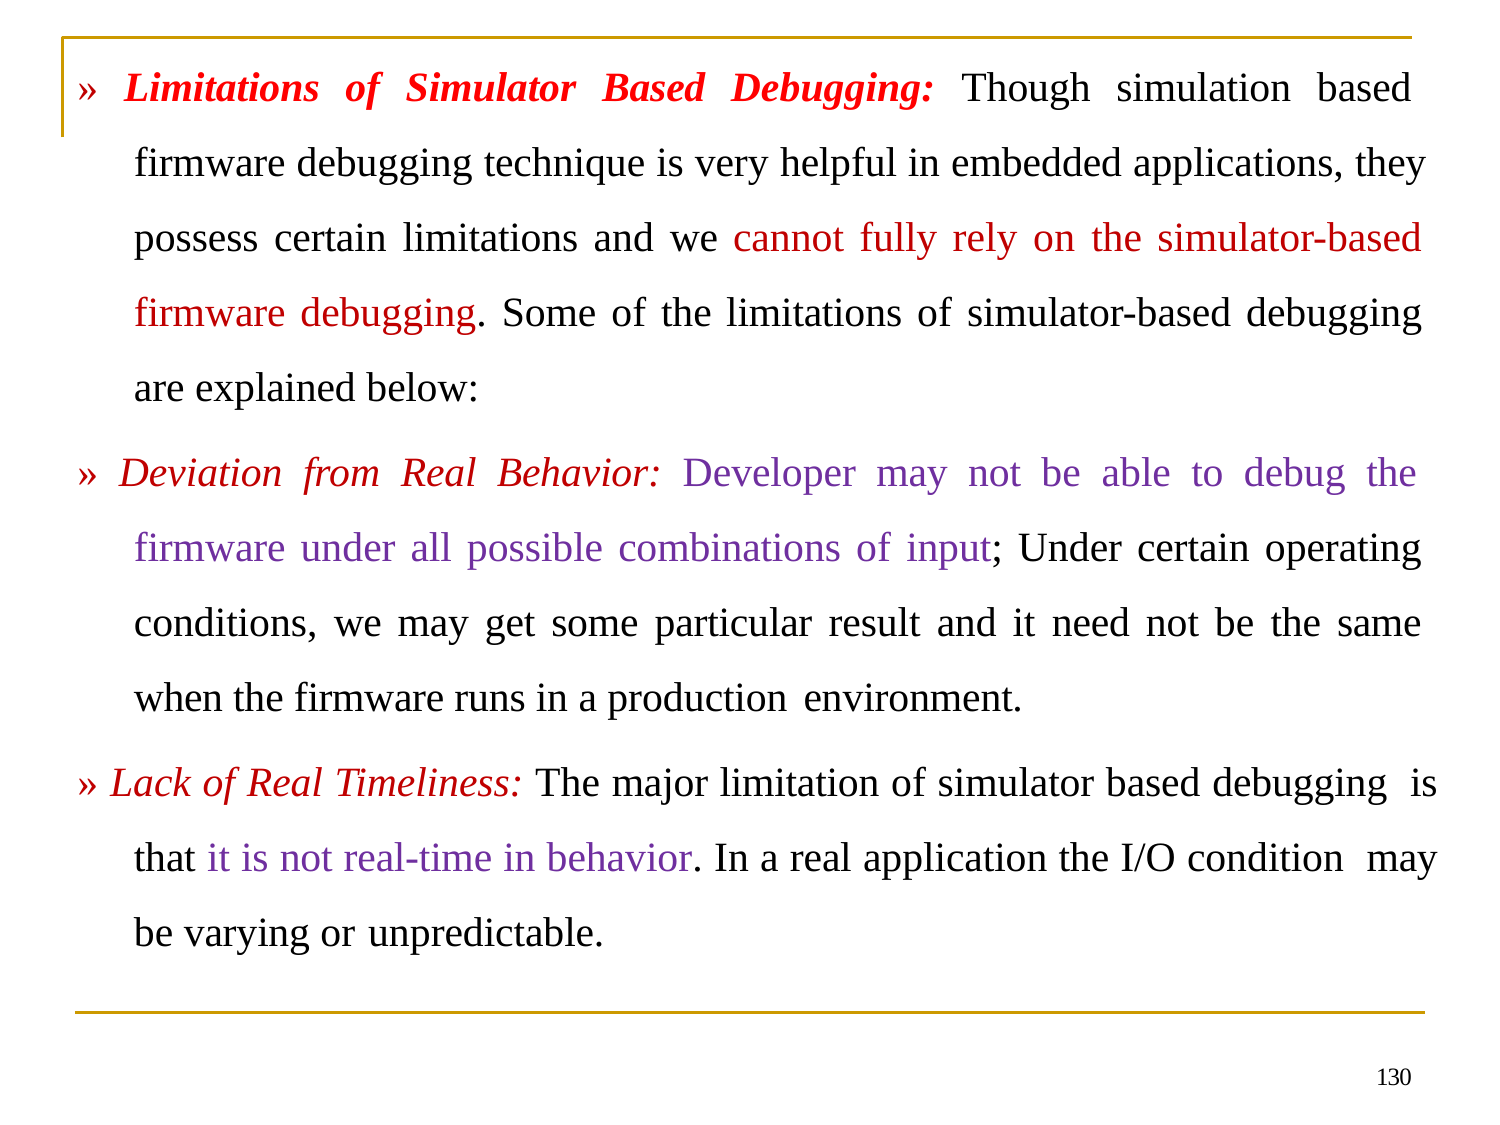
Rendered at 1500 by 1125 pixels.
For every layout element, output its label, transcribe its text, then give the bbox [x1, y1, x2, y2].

text_box » Limitations of Simulator Based Debugging: Though simulation based firmware debugging technique is very helpful in embedded applications, they possess certain limitations and we cannot fully rely on the simulator-based firmware debugging. Some of the limitations of simulator-based debugging are explained below: » Deviation from Real Behavior: Developer may not be able to debug the firmware under all possible combinations of input; Under certain operating conditions, we may get some particular result and it need not be the same when the firmware runs in a production environment. » Lack of Real Timeliness: The major limitation of simulator based debugging is that it is not real-time in behavior. In a real application the I/O condition may be varying or unpredictable. [75, 32, 1439, 955]
text_box 130 [1369, 1061, 1417, 1091]
